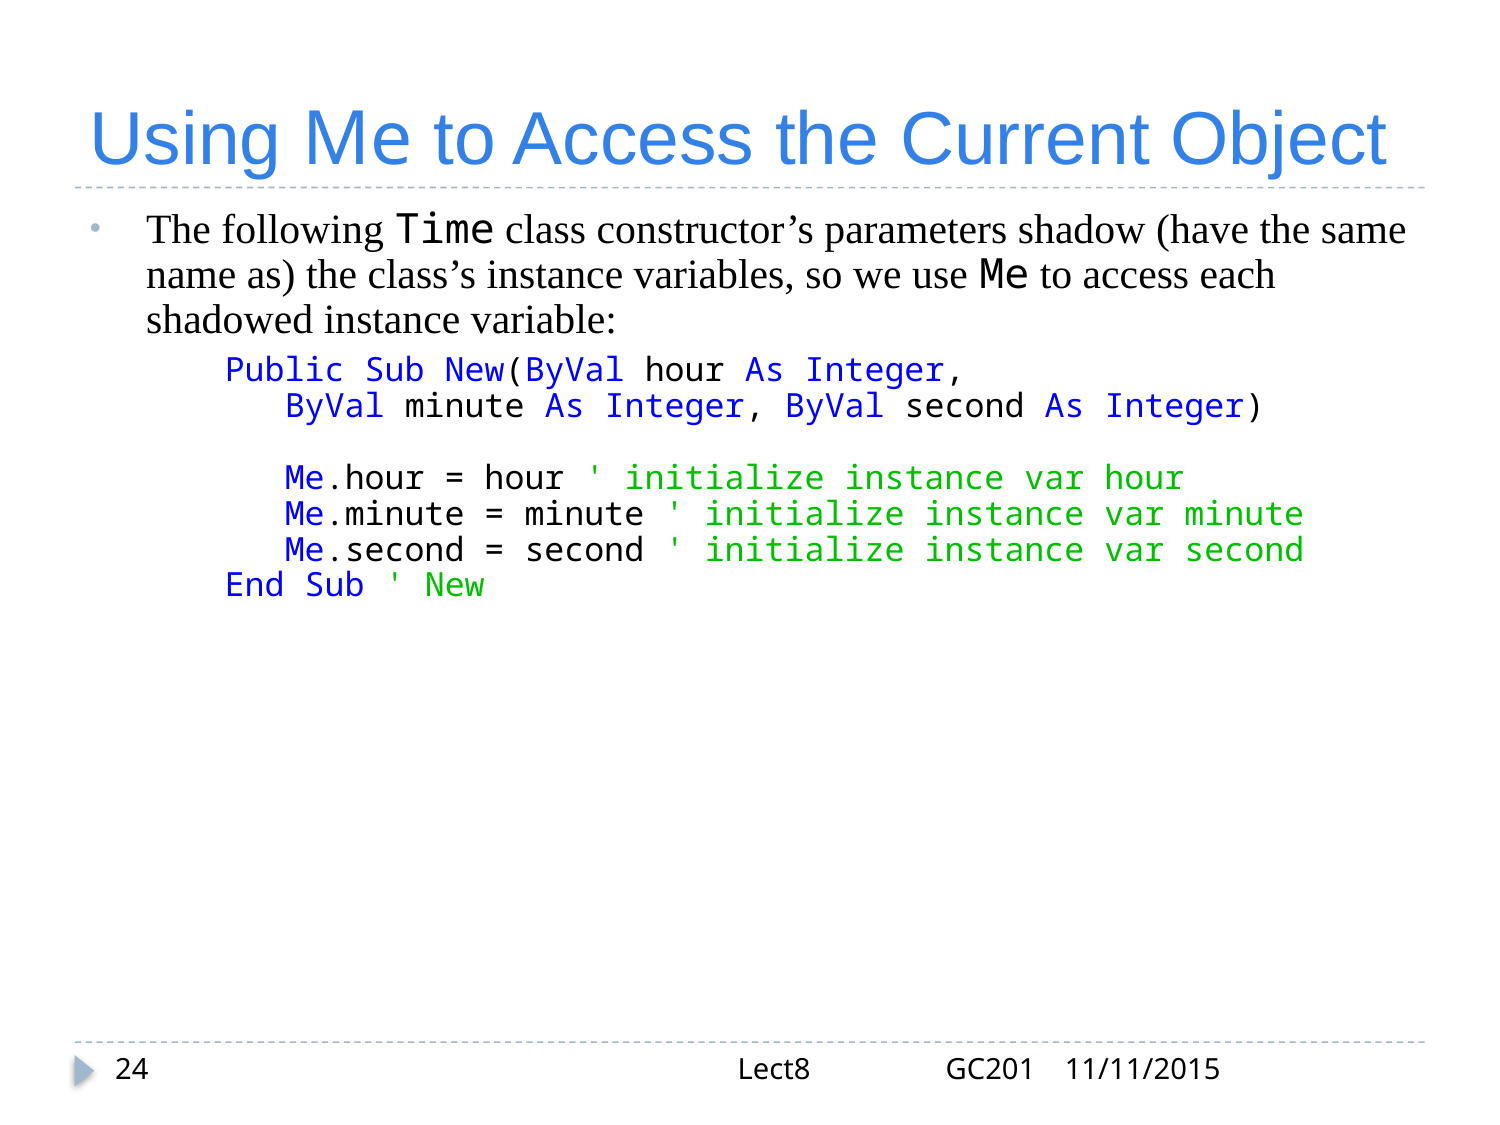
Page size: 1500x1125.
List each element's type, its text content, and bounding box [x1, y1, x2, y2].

list The following Time class constructor’s parameters shadow (have the same name as) the class’s instance variables, so we use Me to access each shadowed instance variable: Public Sub New(ByVal hour As Integer, ByVal minute As Integer, ByVal second As Integer) Me.hour = hour ' initialize instance var hour Me.minute = minute ' initialize instance var minute Me.second = second ' initialize instance var second End Sub ' New [75, 200, 1425, 1006]
title Using Me to Access the Current Object [75, 24, 1425, 188]
slide_number 24 [100, 1042, 426, 1103]
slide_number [1051, 1042, 1426, 1103]
footer Lect8 GC201 [475, 1042, 1051, 1103]
